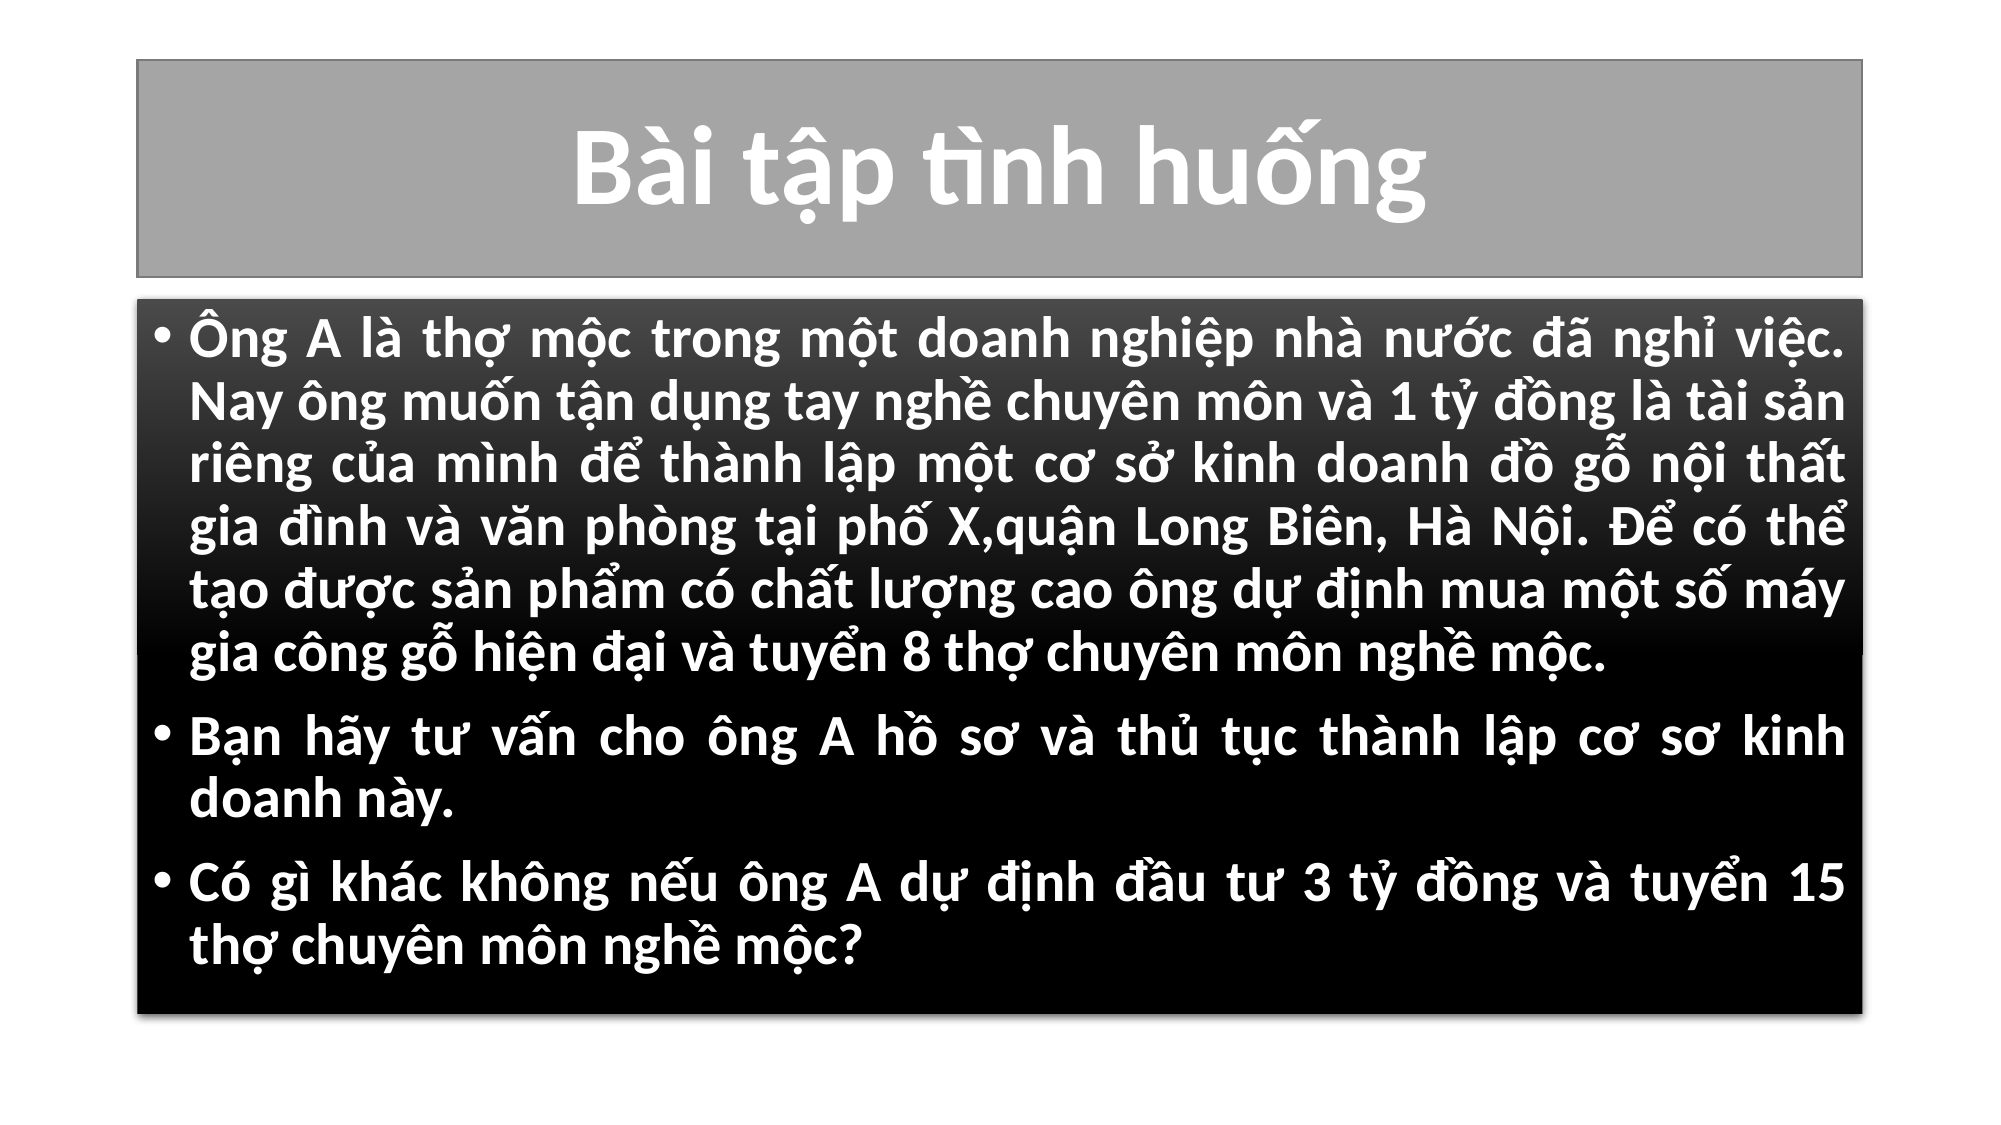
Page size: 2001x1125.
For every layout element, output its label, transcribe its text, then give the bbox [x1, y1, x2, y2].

list Ông A là thợ mộc trong một doanh nghiệp nhà nước đã nghỉ việc. Nay ông muốn tận dụng tay nghề chuyên môn và 1 tỷ đồng là tài sản riêng của mình để thành lập một cơ sở kinh doanh đồ gỗ nội thất gia đình và văn phòng tại phố X,quận Long Biên, Hà Nội. Để có thể tạo được sản phẩm có chất lượng cao ông dự định mua một số máy gia công gỗ hiện đại và tuyển 8 thợ chuyên môn nghề mộc. Bạn hãy tư vấn cho ông A hồ sơ và thủ tục thành lập cơ sơ kinh doanh này. Có gì khác không nếu ông A dự định đầu tư 3 tỷ đồng và tuyển 15 thợ chuyên môn nghề mộc? [137, 299, 1863, 1014]
title Bài tập tình huống [136, 59, 1863, 278]
